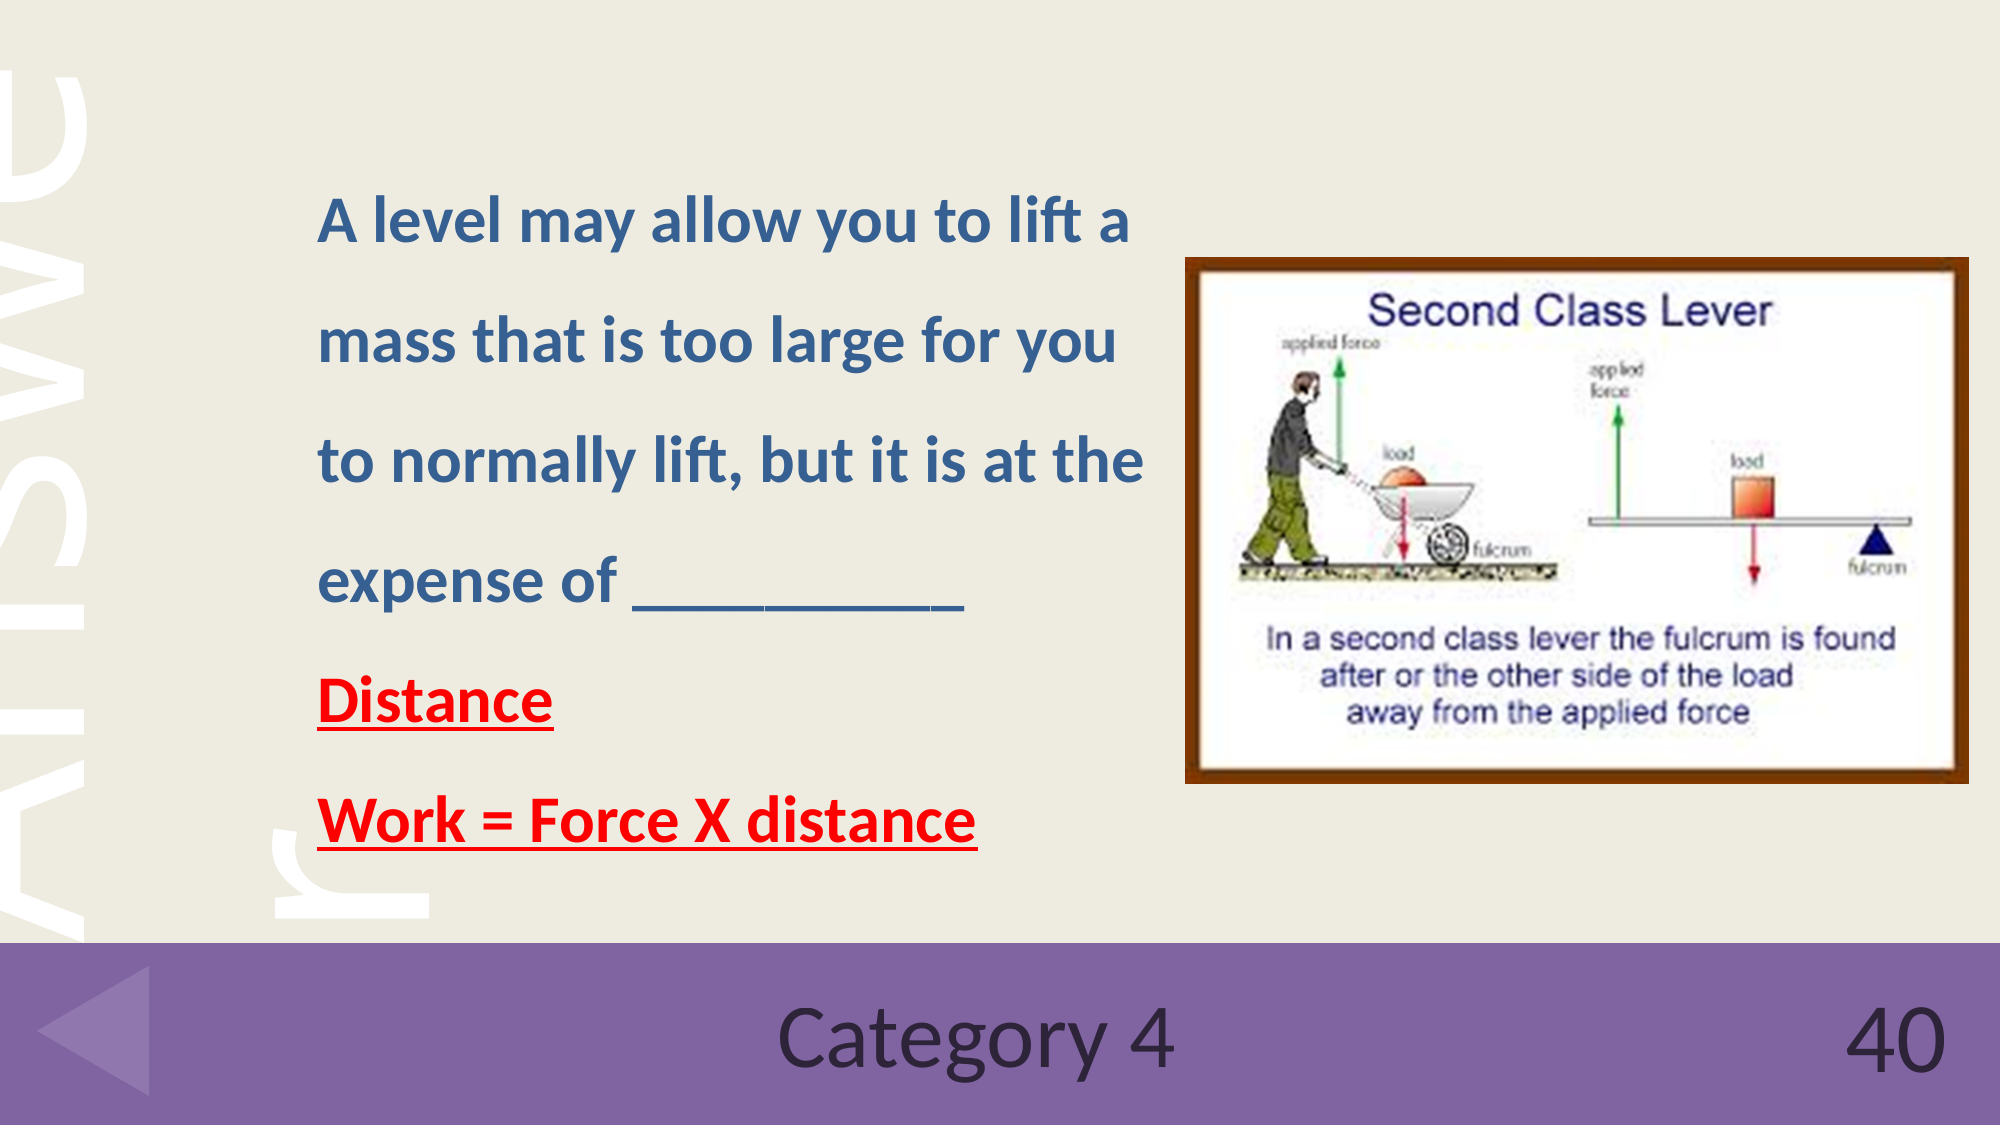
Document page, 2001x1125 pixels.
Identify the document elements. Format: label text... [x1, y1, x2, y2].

list A level may allow you to lift a mass that is too large for you to normally lift, but it is at the expense of __________ Distance Work = Force X distance [302, 142, 1186, 850]
list 40 [1877, 967, 1963, 1097]
picture [1184, 257, 1969, 785]
title Category 4 [76, 937, 1877, 1125]
